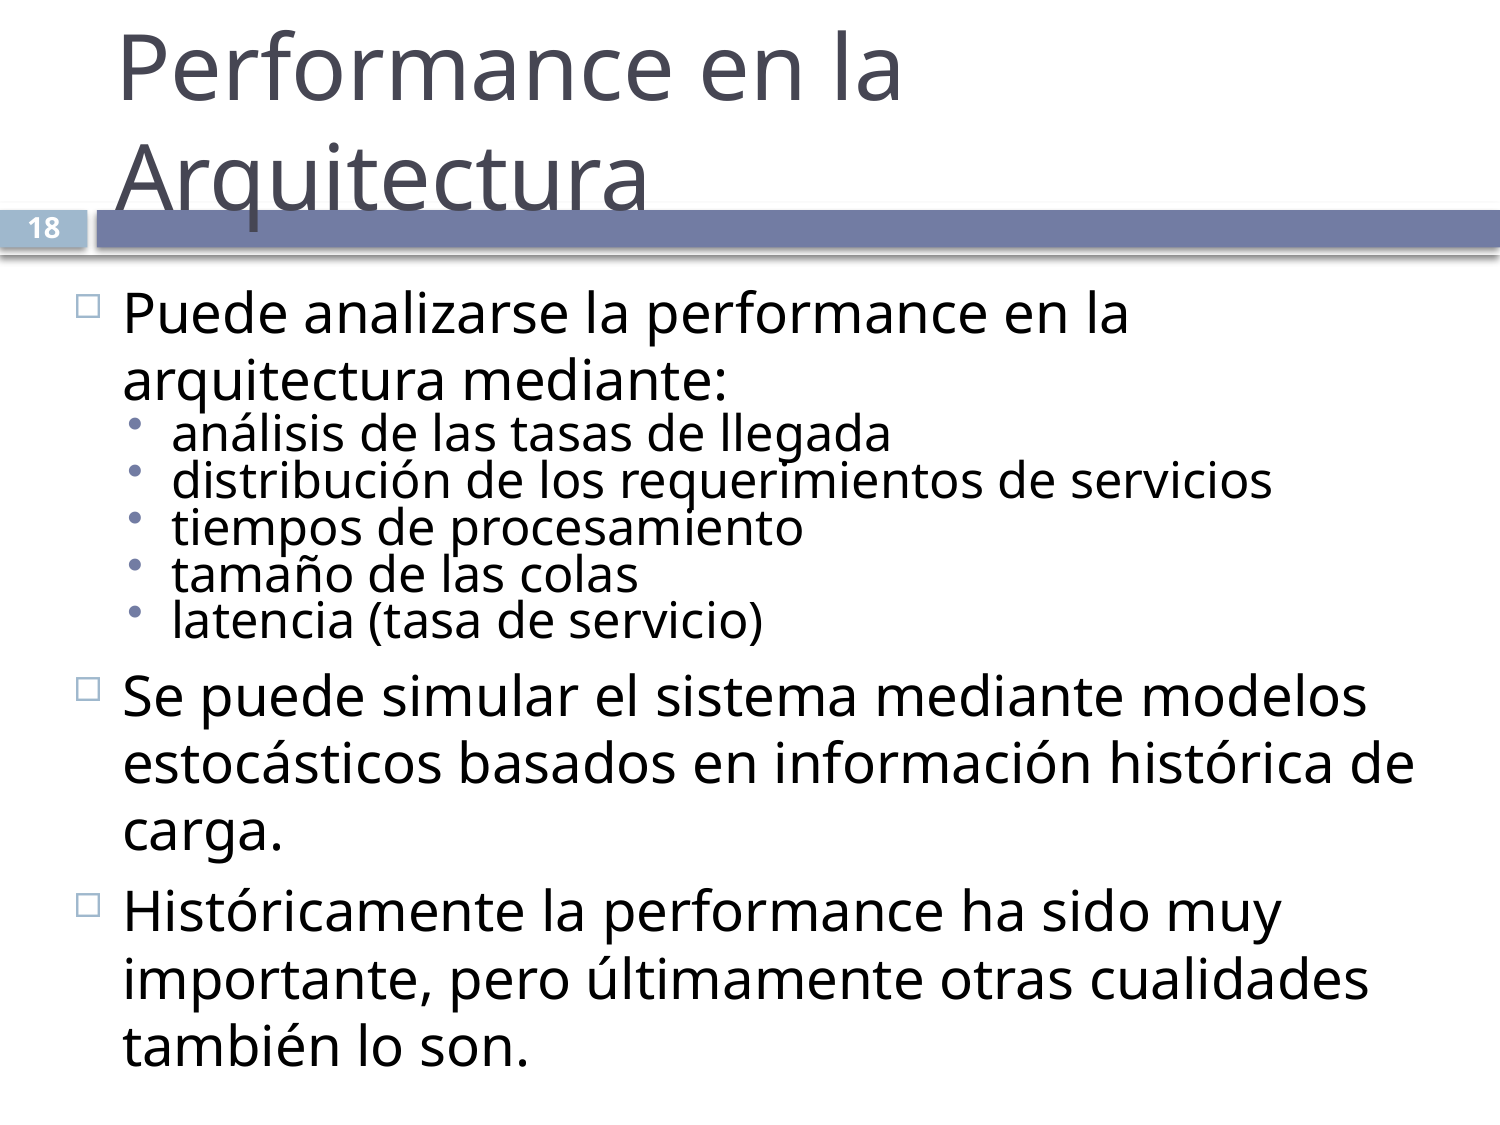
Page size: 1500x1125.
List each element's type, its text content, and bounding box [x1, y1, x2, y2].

slide_number 18 [0, 208, 88, 249]
list Puede analizarse la performance en la arquitectura mediante: análisis de las tasas de llegada distribución de los requerimientos de servicios tiempos de procesamiento tamaño de las colas latencia (tasa de servicio) Se puede simular el sistema mediante modelos estocásticos basados en información histórica de carga. Históricamente la performance ha sido muy importante, pero últimamente otras cualidades también lo son. [58, 269, 1465, 1090]
title Performance en la Arquitectura [100, 37, 1438, 200]
